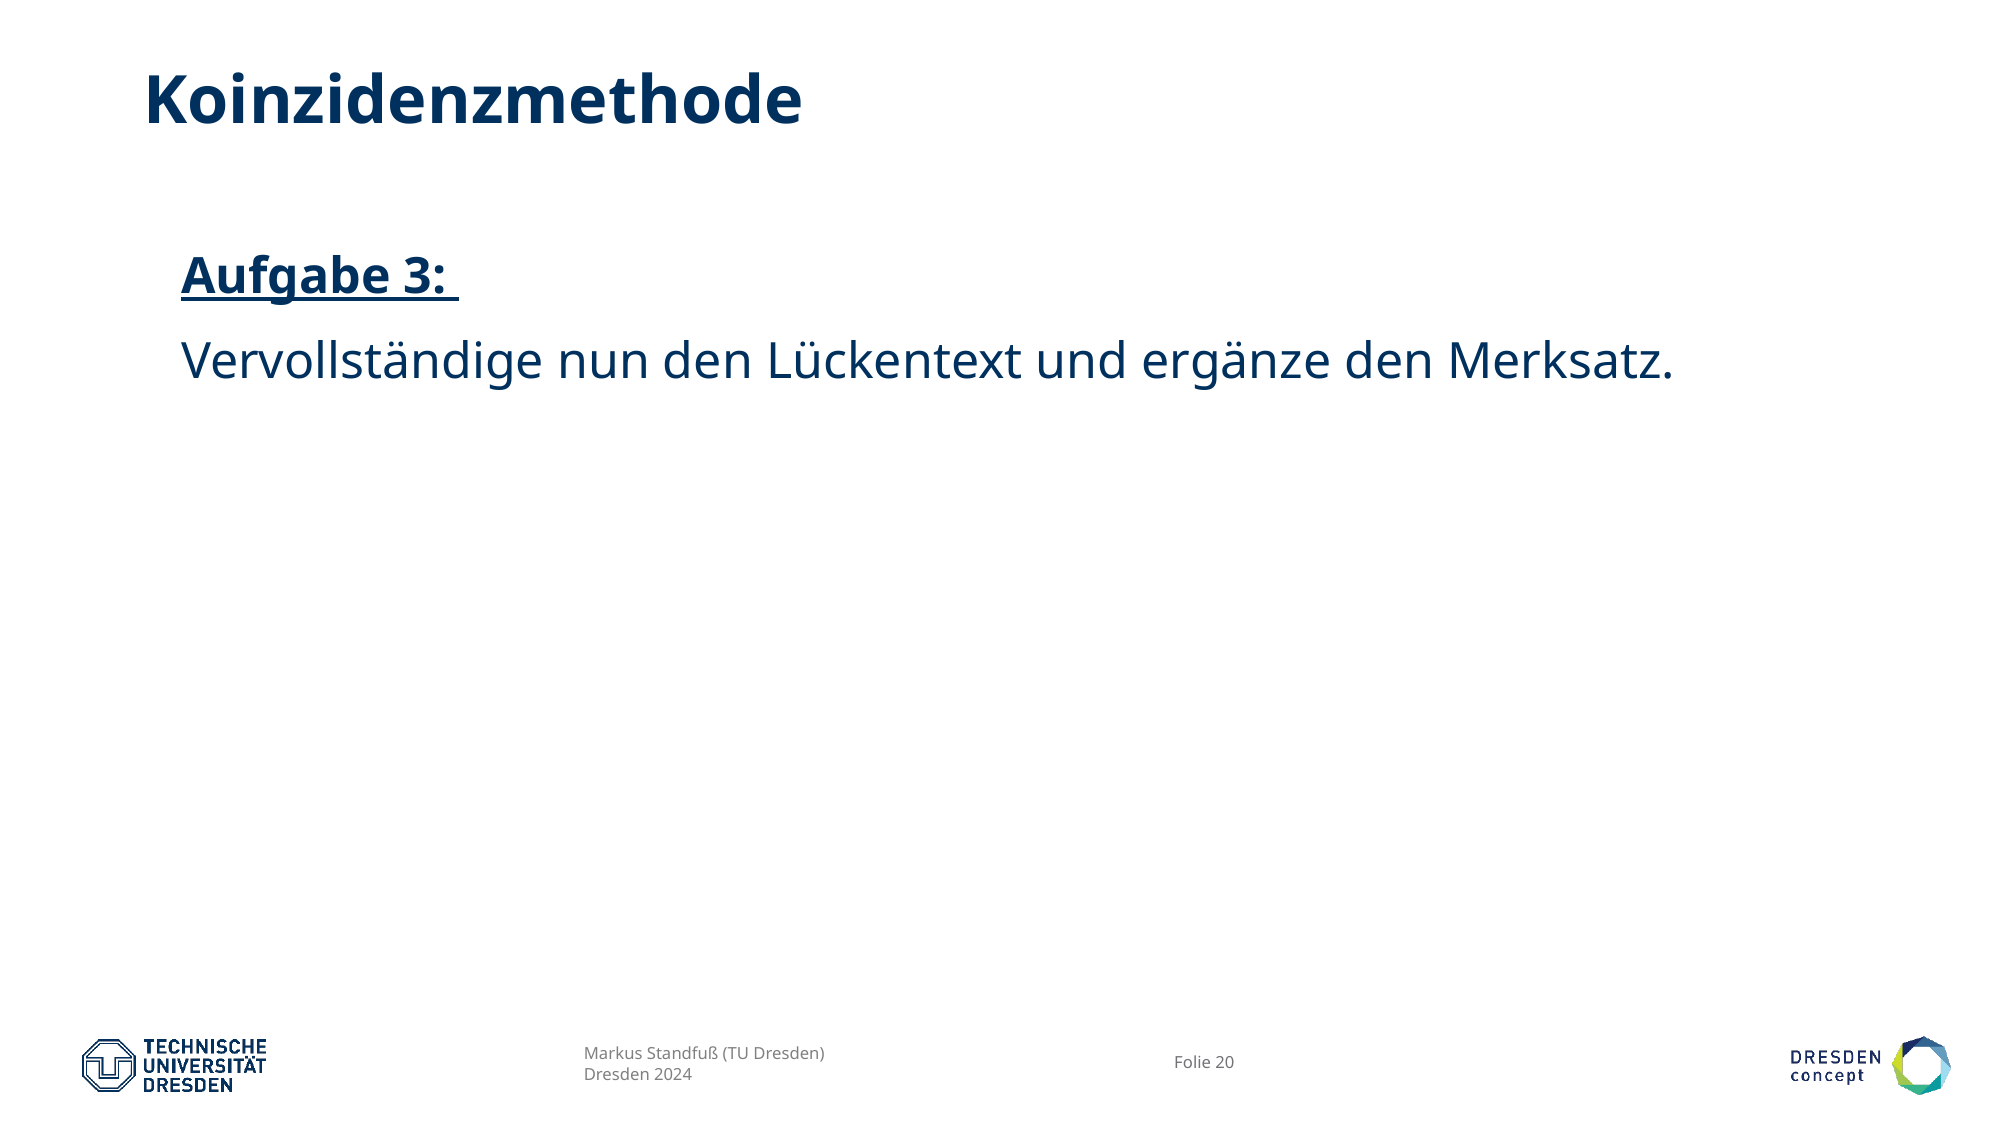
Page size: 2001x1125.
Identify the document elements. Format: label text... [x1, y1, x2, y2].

list Aufgabe 3: Vervollständige nun den Lückentext und ergänze den Merksatz. [143, 243, 1879, 956]
picture [1791, 1036, 1951, 1095]
title Koinzidenzmethode [143, 56, 1879, 169]
picture [82, 1039, 266, 1092]
